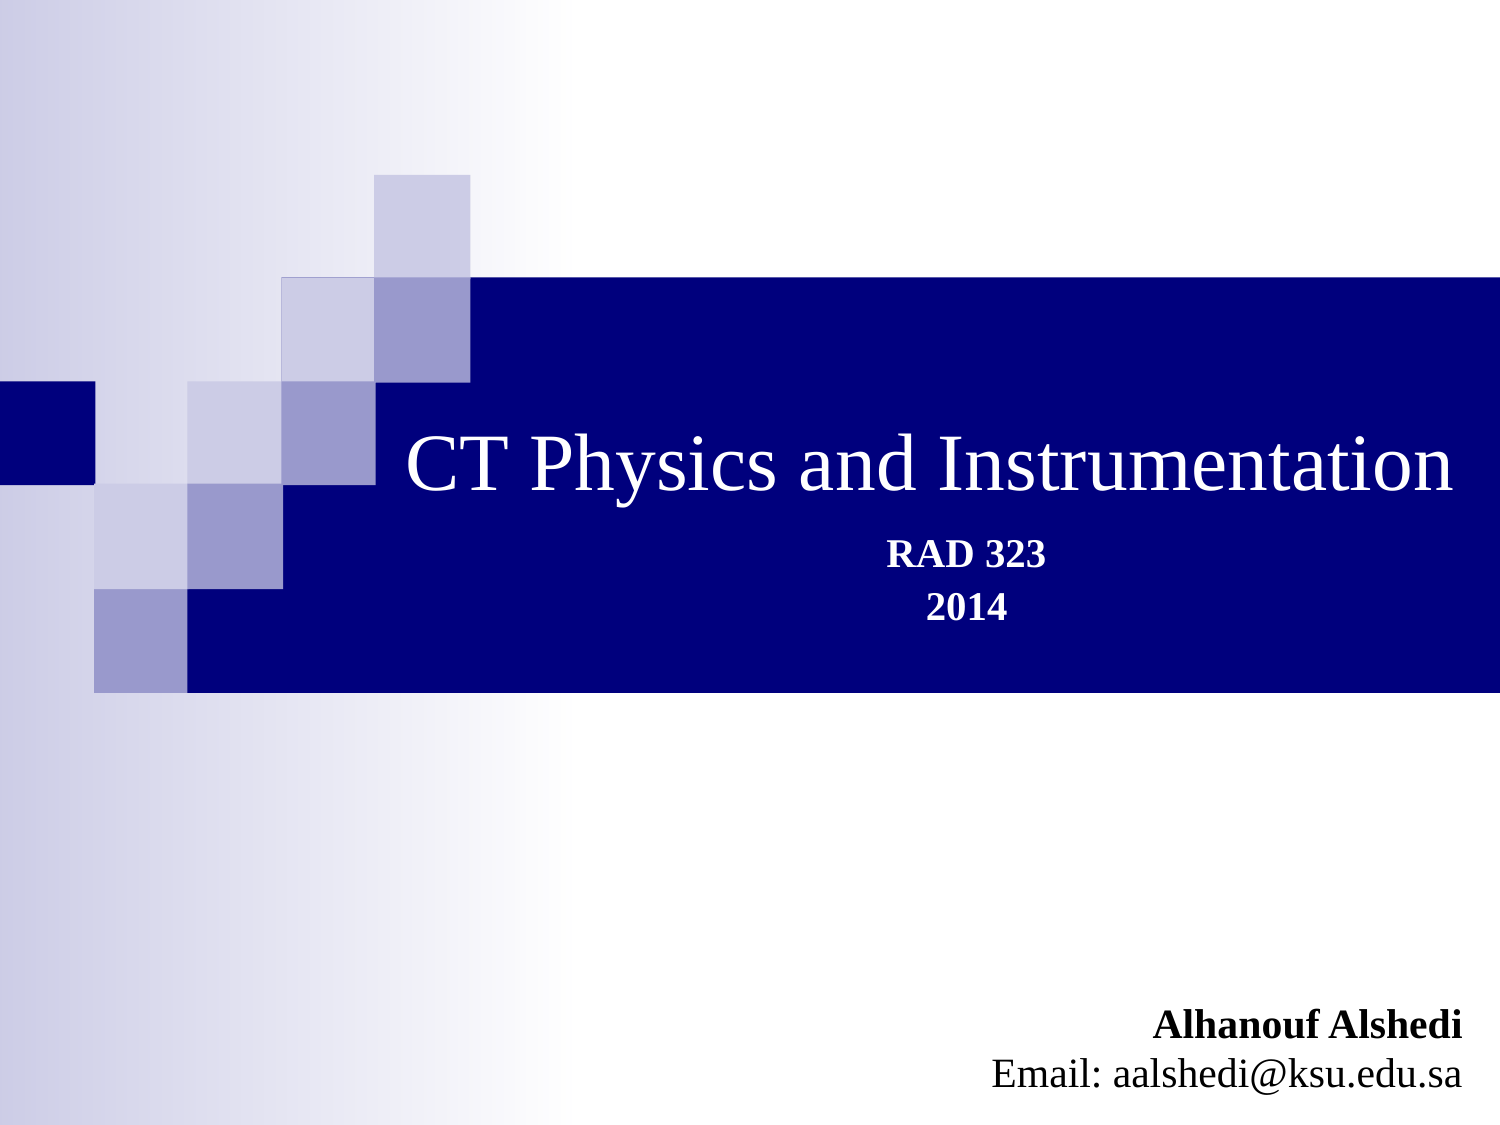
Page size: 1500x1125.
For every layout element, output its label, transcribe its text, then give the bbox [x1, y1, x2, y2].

title CT Physics and Instrumentation RAD 323 2014 [382, 361, 1500, 725]
subtitle Alhanouf Alshedi Email: aalshedi@ksu.edu.sa [489, 999, 1478, 1125]
